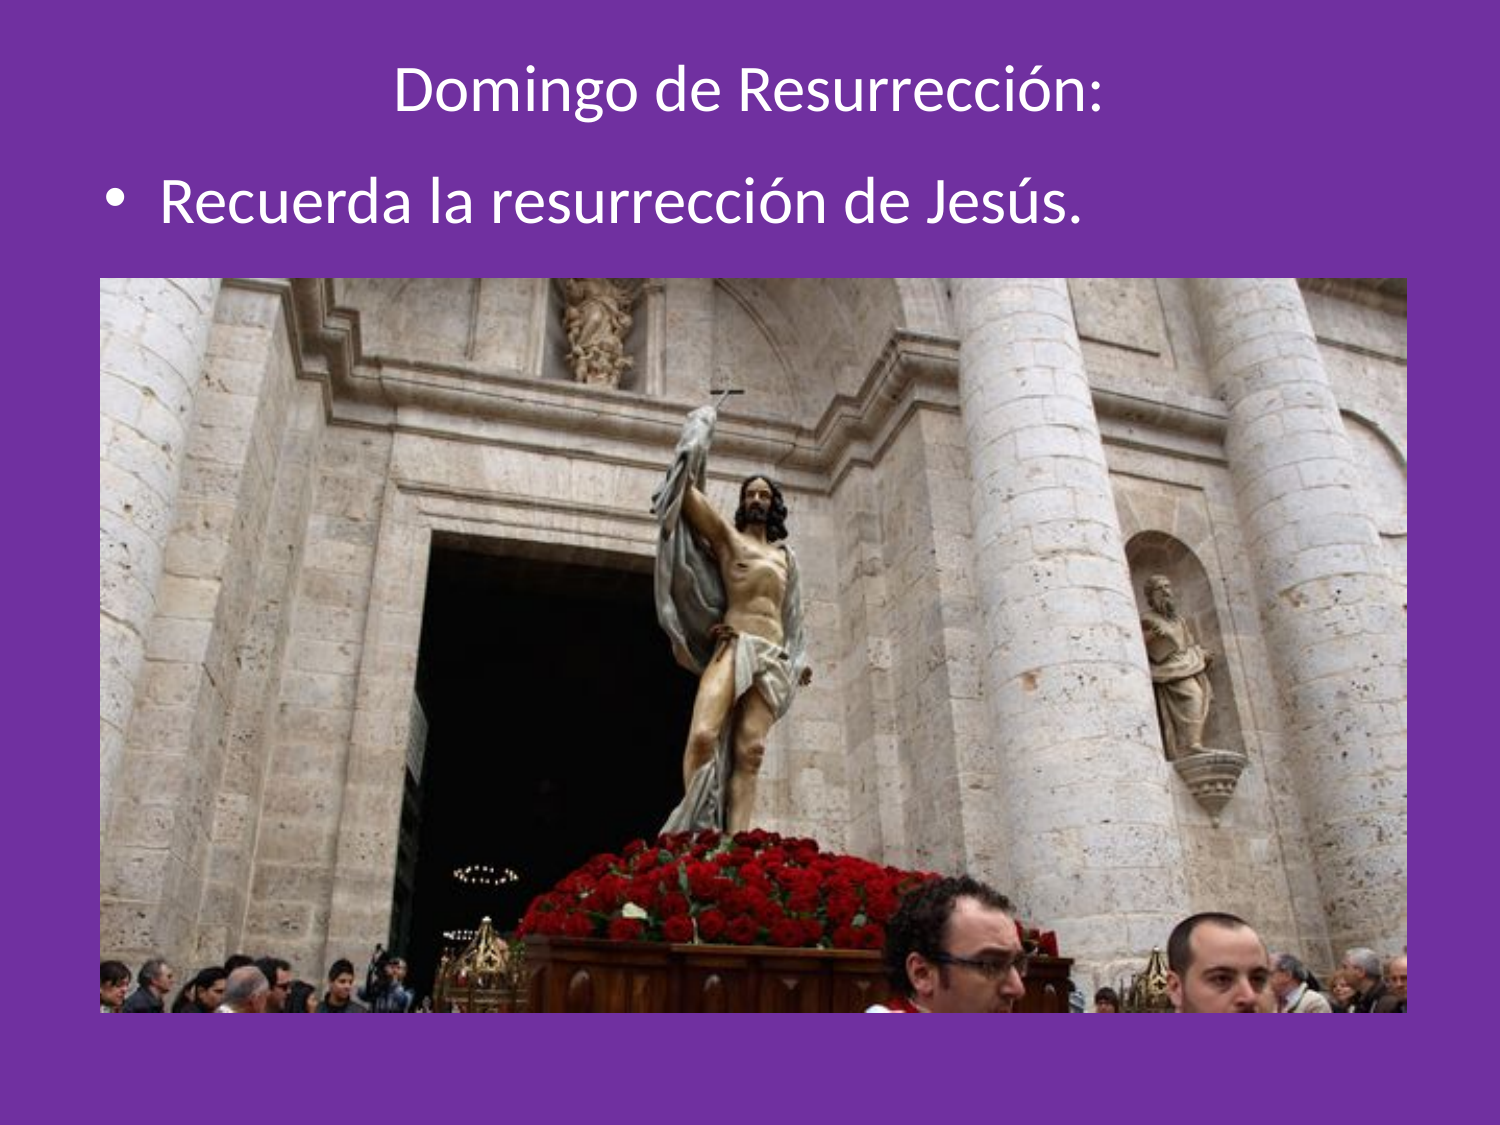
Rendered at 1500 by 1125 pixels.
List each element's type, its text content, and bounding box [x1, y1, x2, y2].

list Recuerda la resurrección de Jesús. [88, 149, 1439, 261]
title Domingo de Resurrección: [75, 45, 1425, 126]
picture [100, 278, 1407, 1013]
